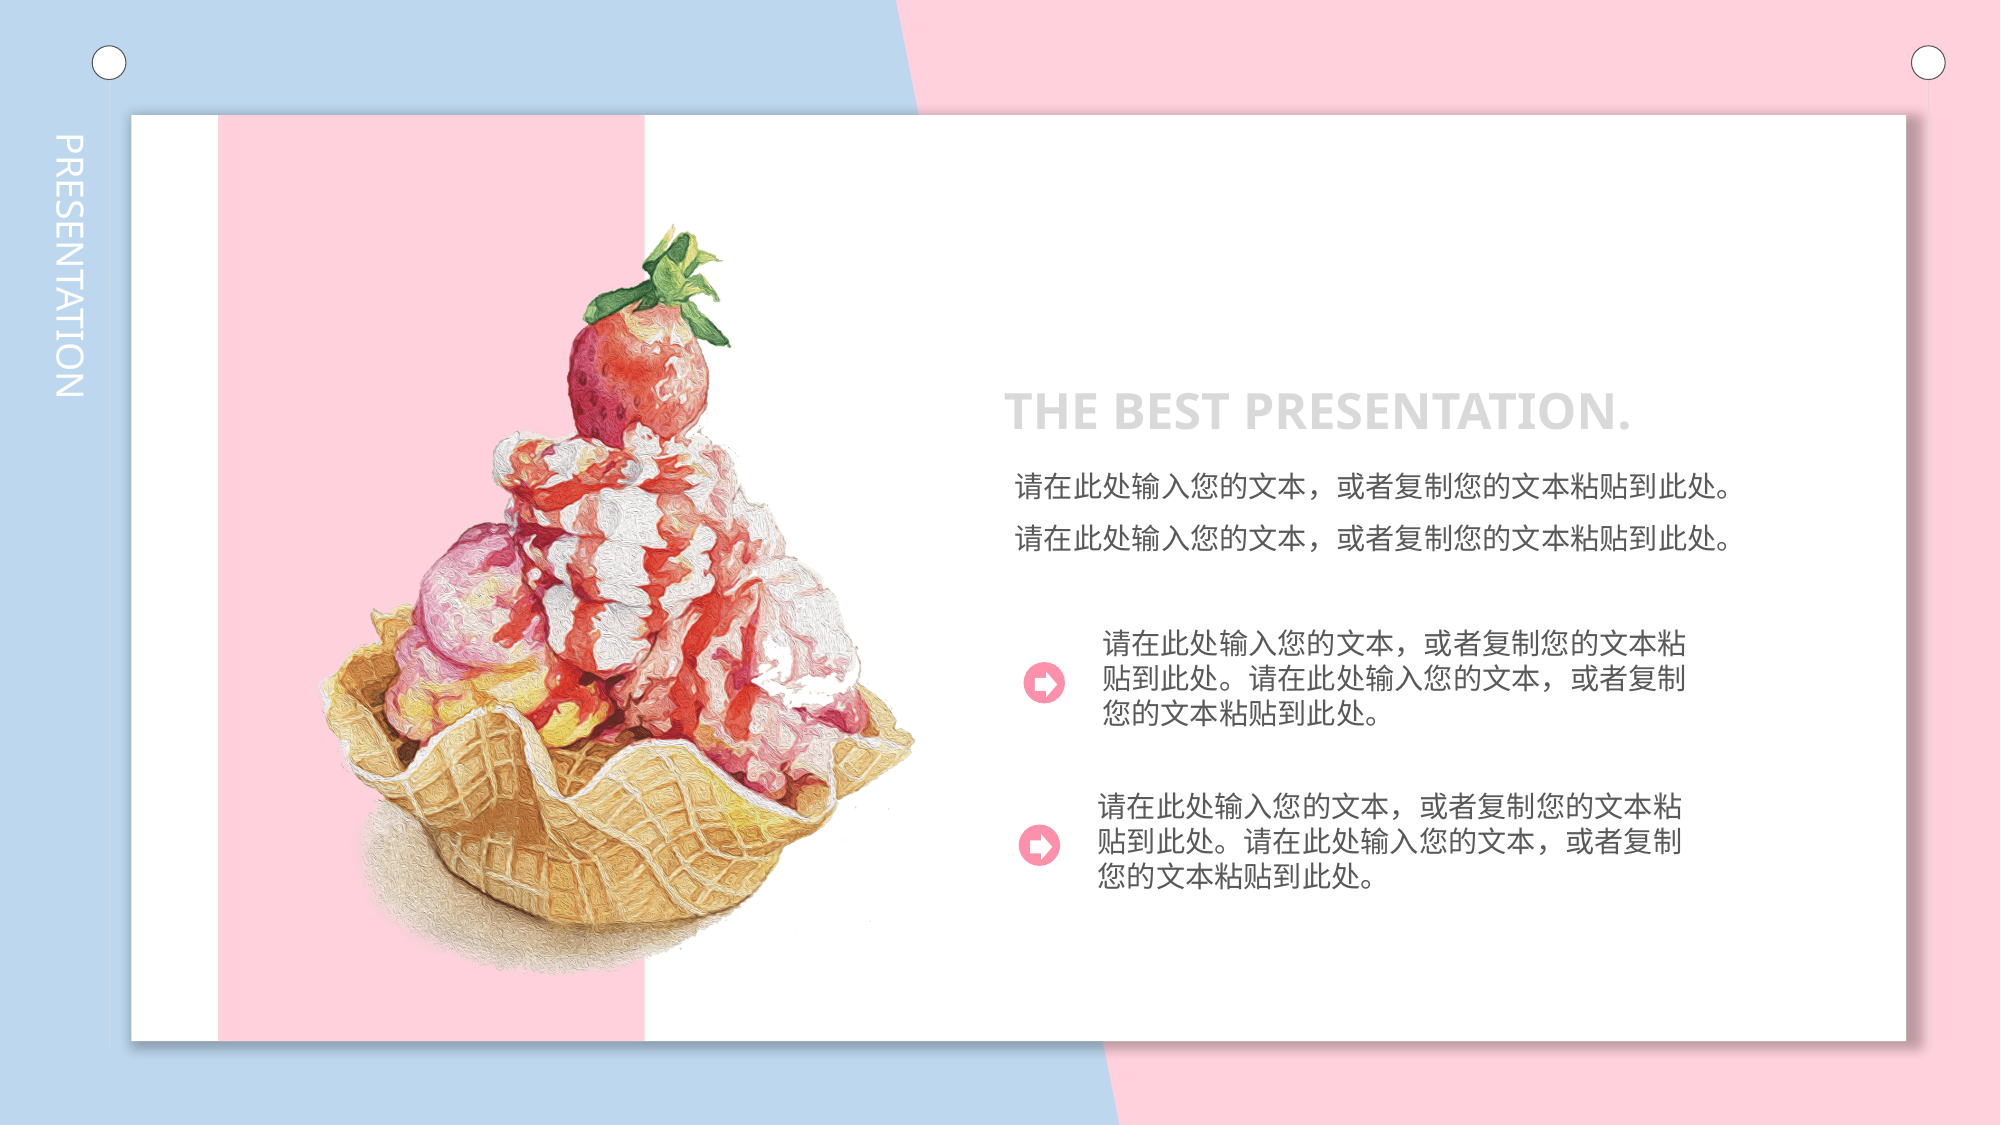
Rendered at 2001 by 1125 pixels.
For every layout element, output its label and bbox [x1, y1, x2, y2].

picture [150, 0, 1021, 1125]
text_box [1021, 45, 1946, 1051]
text_box [25, 45, 150, 1051]
text_box [989, 342, 1891, 902]
